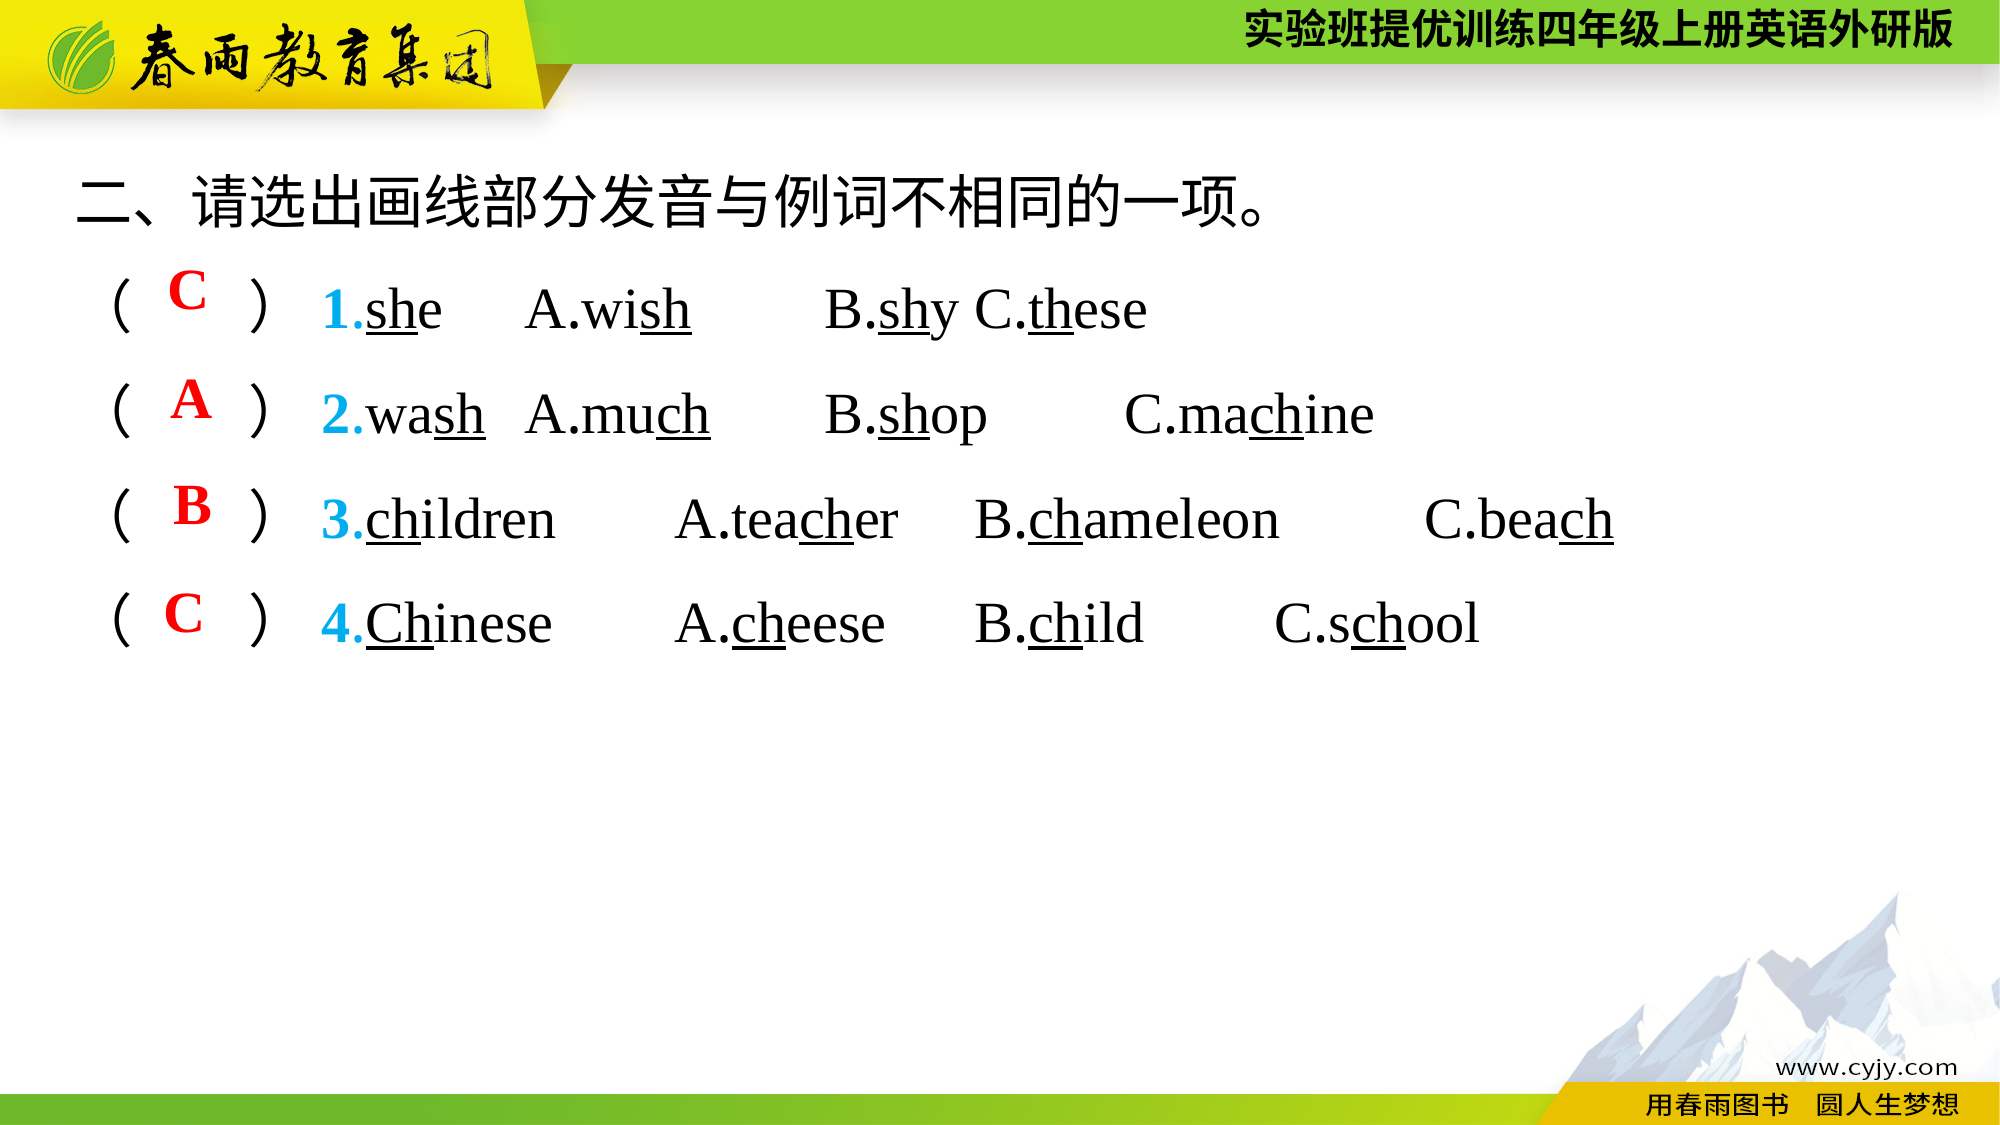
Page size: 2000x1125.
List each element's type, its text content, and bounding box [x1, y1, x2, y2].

text_box B [158, 458, 227, 544]
picture [0, 0, 2000, 1125]
text_box C [148, 566, 221, 652]
text_box A [155, 352, 227, 438]
list 二、请选出画线部分发音与例词不相同的一项。 （ ）1.she A.wish B.shy C.these （ ）2.wash A.much B.shop C.machine （ ）3.children A.teacher B.chameleon C.beach （ ）4.Chinese A.cheese B.child C.school [59, 122, 1944, 655]
text_box C [153, 243, 240, 329]
